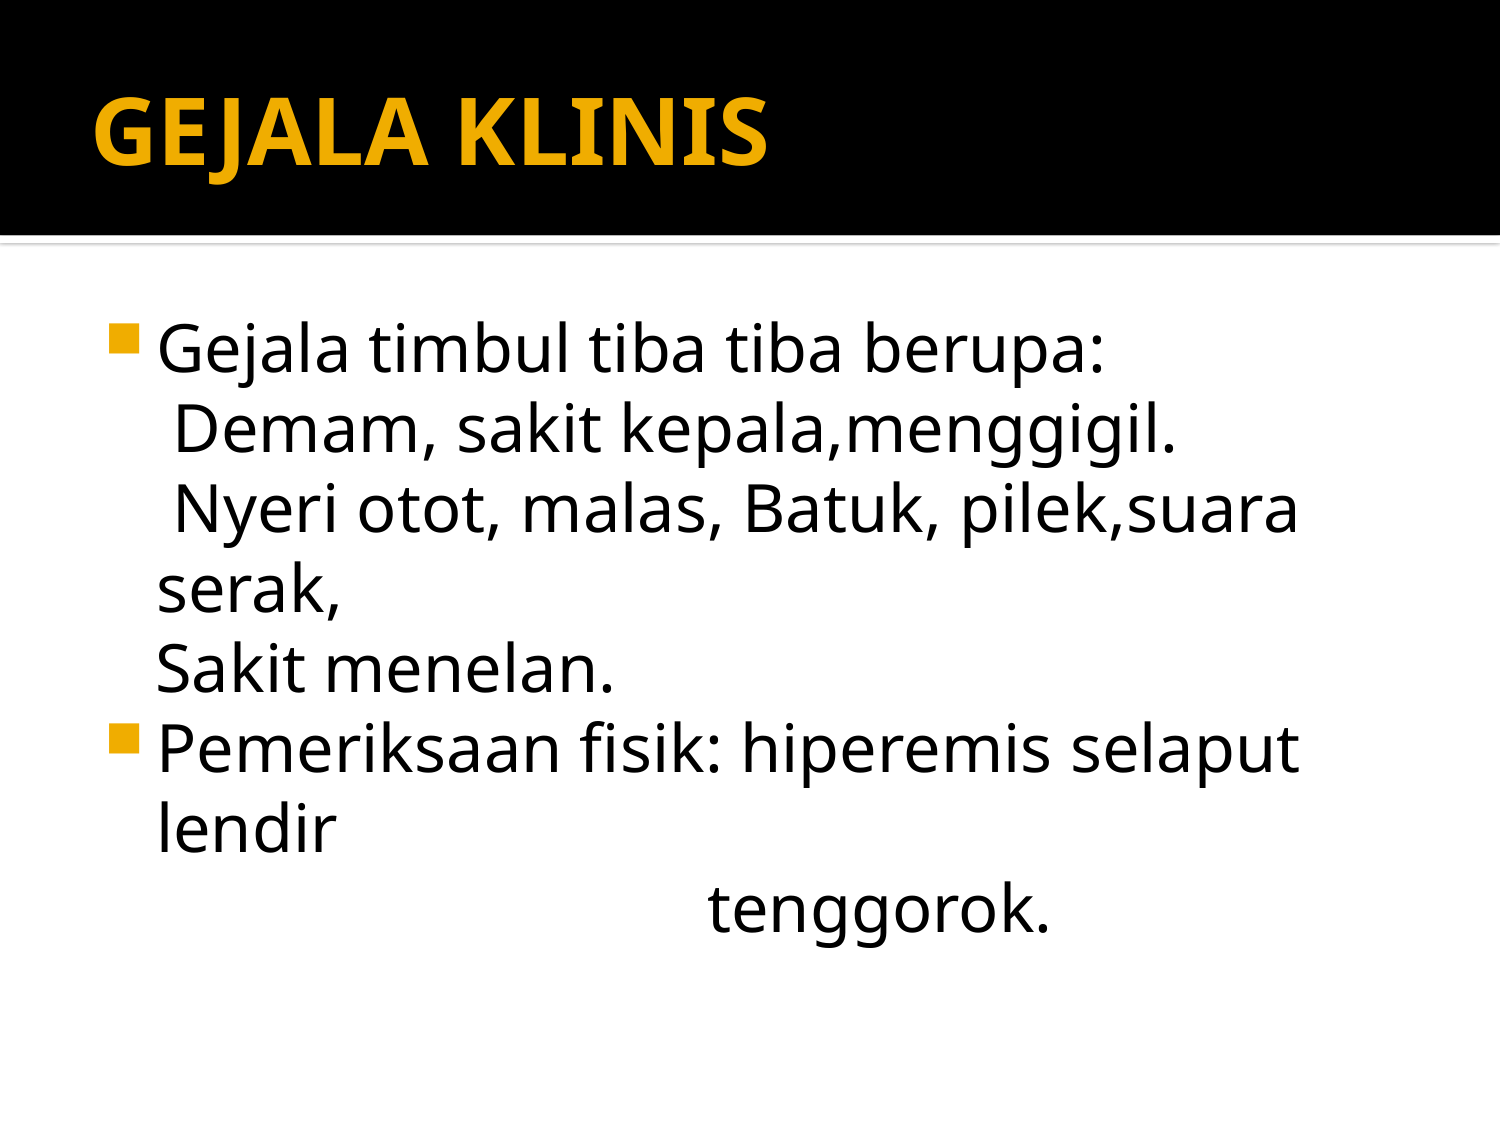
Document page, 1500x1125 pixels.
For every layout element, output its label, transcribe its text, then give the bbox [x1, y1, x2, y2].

title GEJALA KLINIS [75, 25, 1425, 231]
list Gejala timbul tiba tiba berupa: Demam, sakit kepala,menggigil. Nyeri otot, malas, Batuk, pilek,suara serak, Sakit menelan. Pemeriksaan fisik: hiperemis selaput lendir tenggorok. [75, 291, 1425, 1050]
